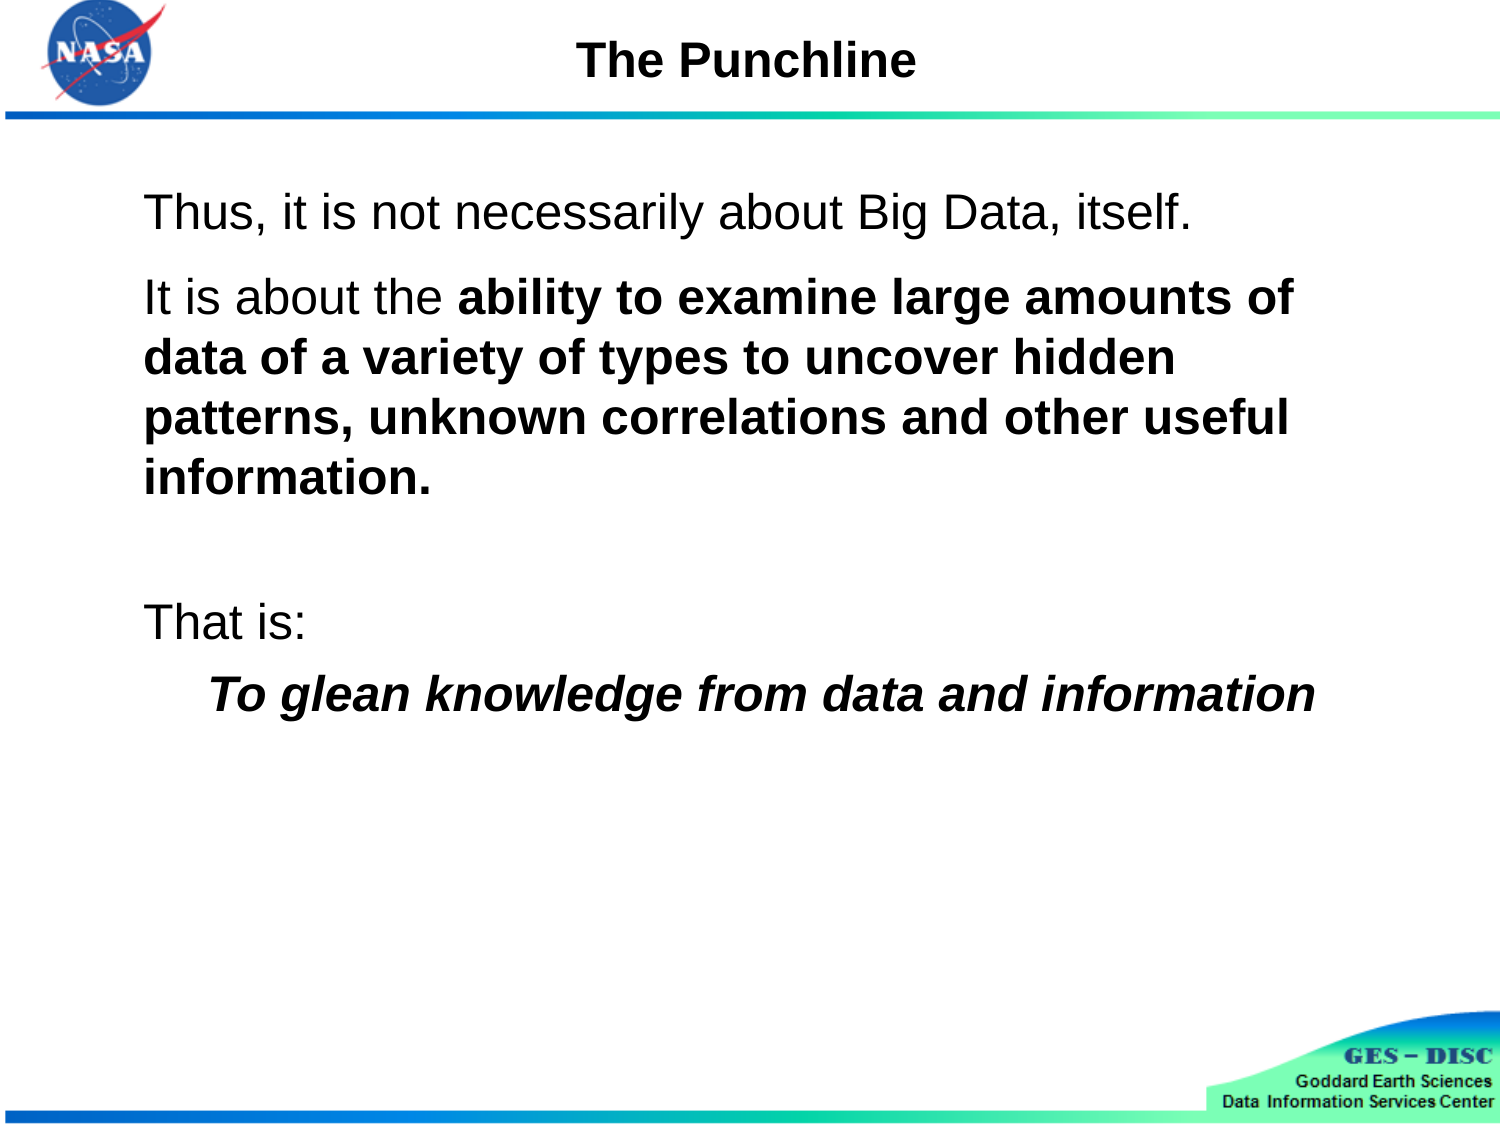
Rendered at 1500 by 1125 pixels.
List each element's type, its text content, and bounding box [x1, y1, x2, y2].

text_box [4, 0, 1500, 1125]
slide_number 7 [1072, 1042, 1423, 1103]
list Thus, it is not necessarily about Big Data, itself. It is about the ability to examine large amounts of data of a variety of types to uncover hidden patterns, unknown correlations and other useful information. That is: To glean knowledge from data and information [128, 164, 1383, 776]
title The Punchline [208, 29, 1248, 103]
